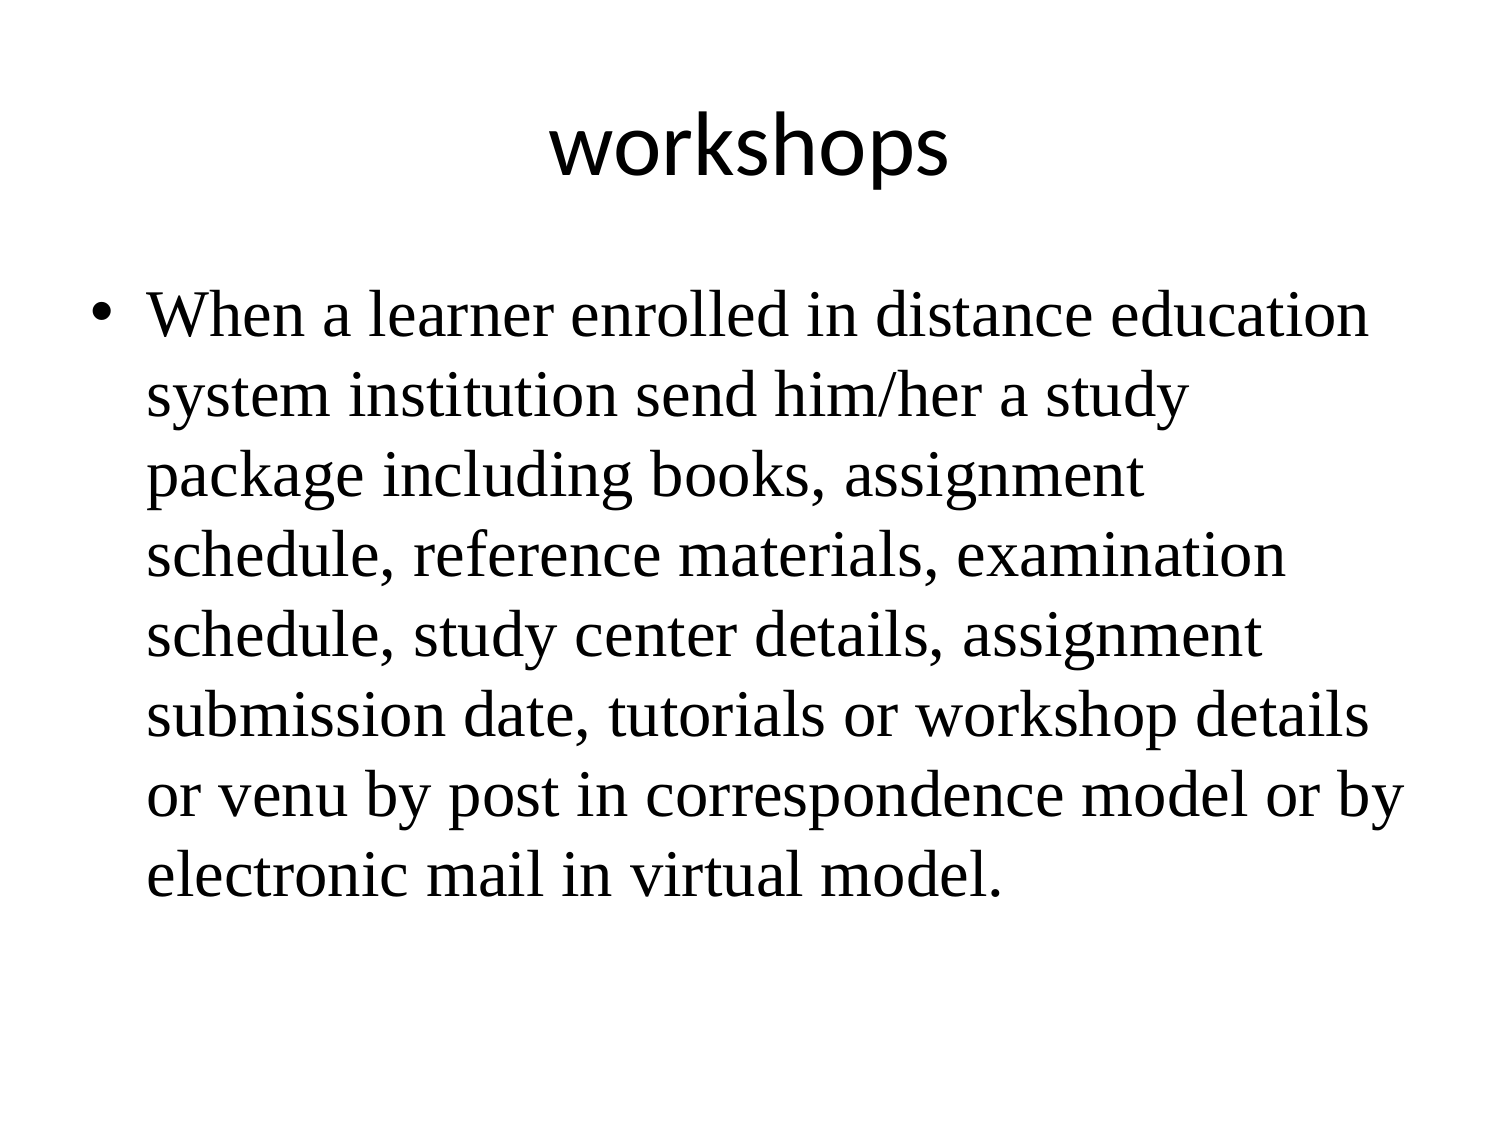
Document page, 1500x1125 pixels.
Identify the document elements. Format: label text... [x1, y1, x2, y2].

title workshops [75, 45, 1425, 233]
list When a learner enrolled in distance education system institution send him/her a study package including books, assignment schedule, reference materials, examination schedule, study center details, assignment submission date, tutorials or workshop details or venu by post in correspondence model or by electronic mail in virtual model. [75, 262, 1425, 1005]
